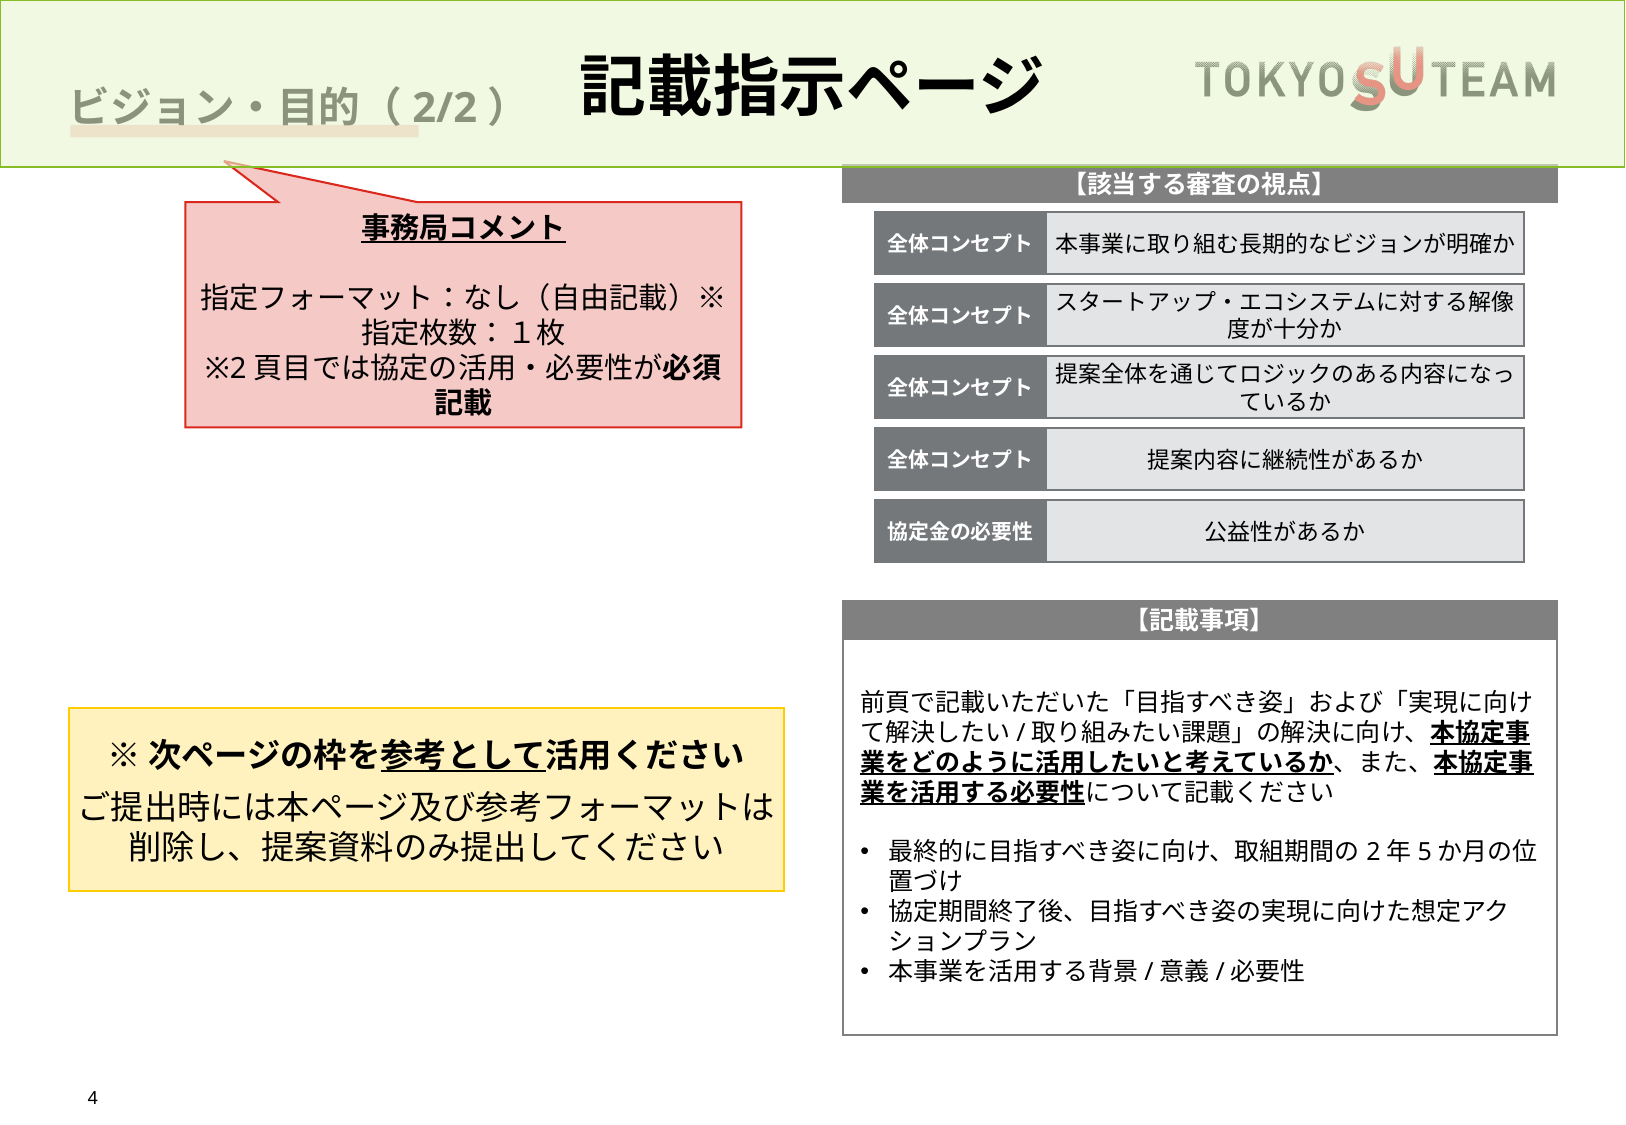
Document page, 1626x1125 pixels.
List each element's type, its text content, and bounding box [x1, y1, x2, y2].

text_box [874, 427, 1525, 491]
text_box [874, 499, 1525, 563]
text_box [842, 600, 1557, 1036]
text_box ※次ページの枠を参考として活用ください ご提出時には本ページ及び参考フォーマットは削除し、提案資料のみ提出してください [68, 708, 784, 892]
picture [1194, 45, 1557, 115]
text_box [874, 211, 1525, 275]
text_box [874, 283, 1525, 347]
text_box 記載指示ページ [0, 0, 1625, 167]
text_box 【該当する審査の視点】 [842, 167, 1557, 203]
slide_number 4 [68, 1080, 98, 1109]
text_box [874, 355, 1525, 419]
text_box 事務局コメント 指定フォーマット：なし（自由記載）※ 指定枚数：１枚 ※2頁目では協定の活用・必要性が必須記載 [185, 167, 742, 428]
